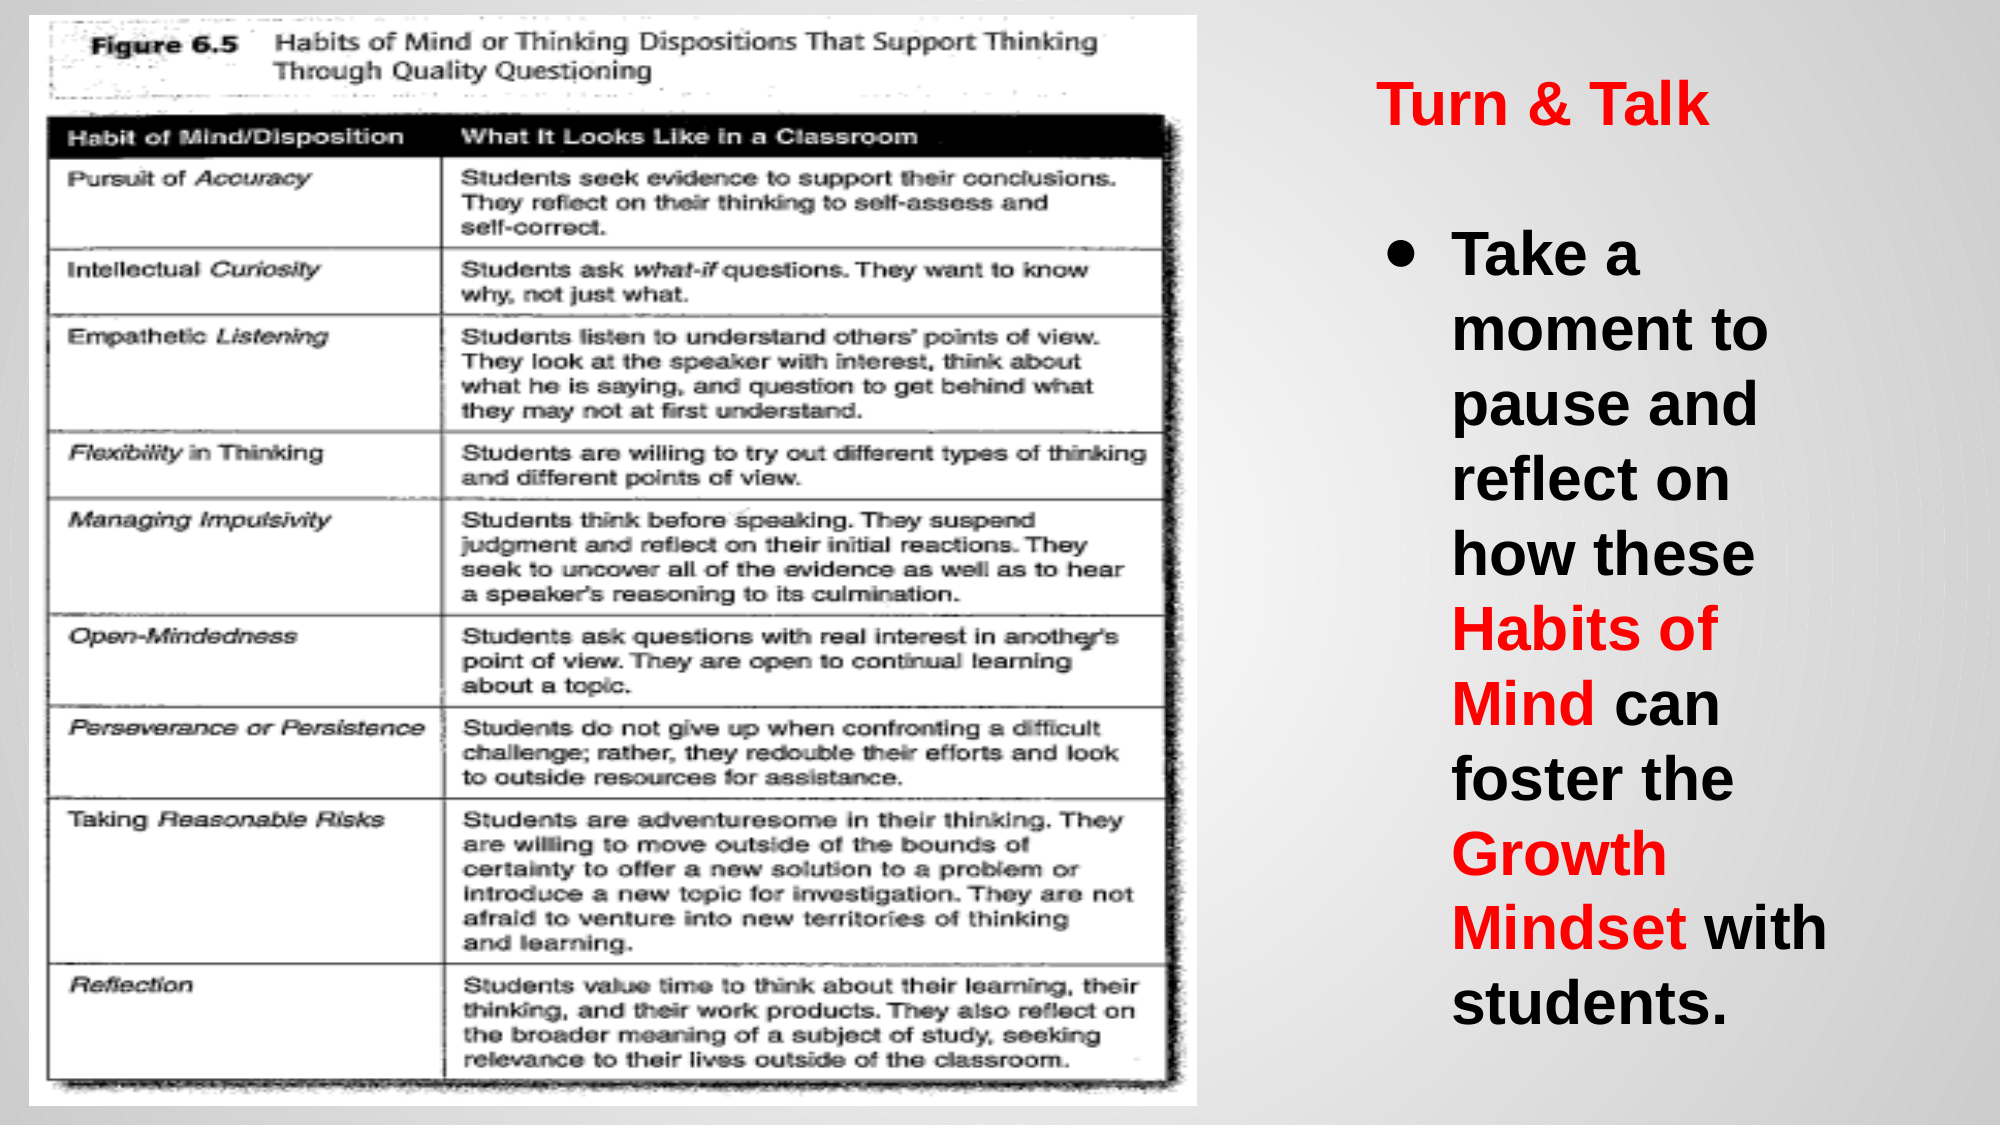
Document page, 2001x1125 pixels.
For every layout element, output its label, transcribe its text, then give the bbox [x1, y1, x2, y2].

picture [29, 15, 1197, 1106]
text_box Turn & Talk Take a moment to pause and reflect on how these Habits of Mind can foster the Growth Mindset with students. [1361, 31, 1854, 1069]
